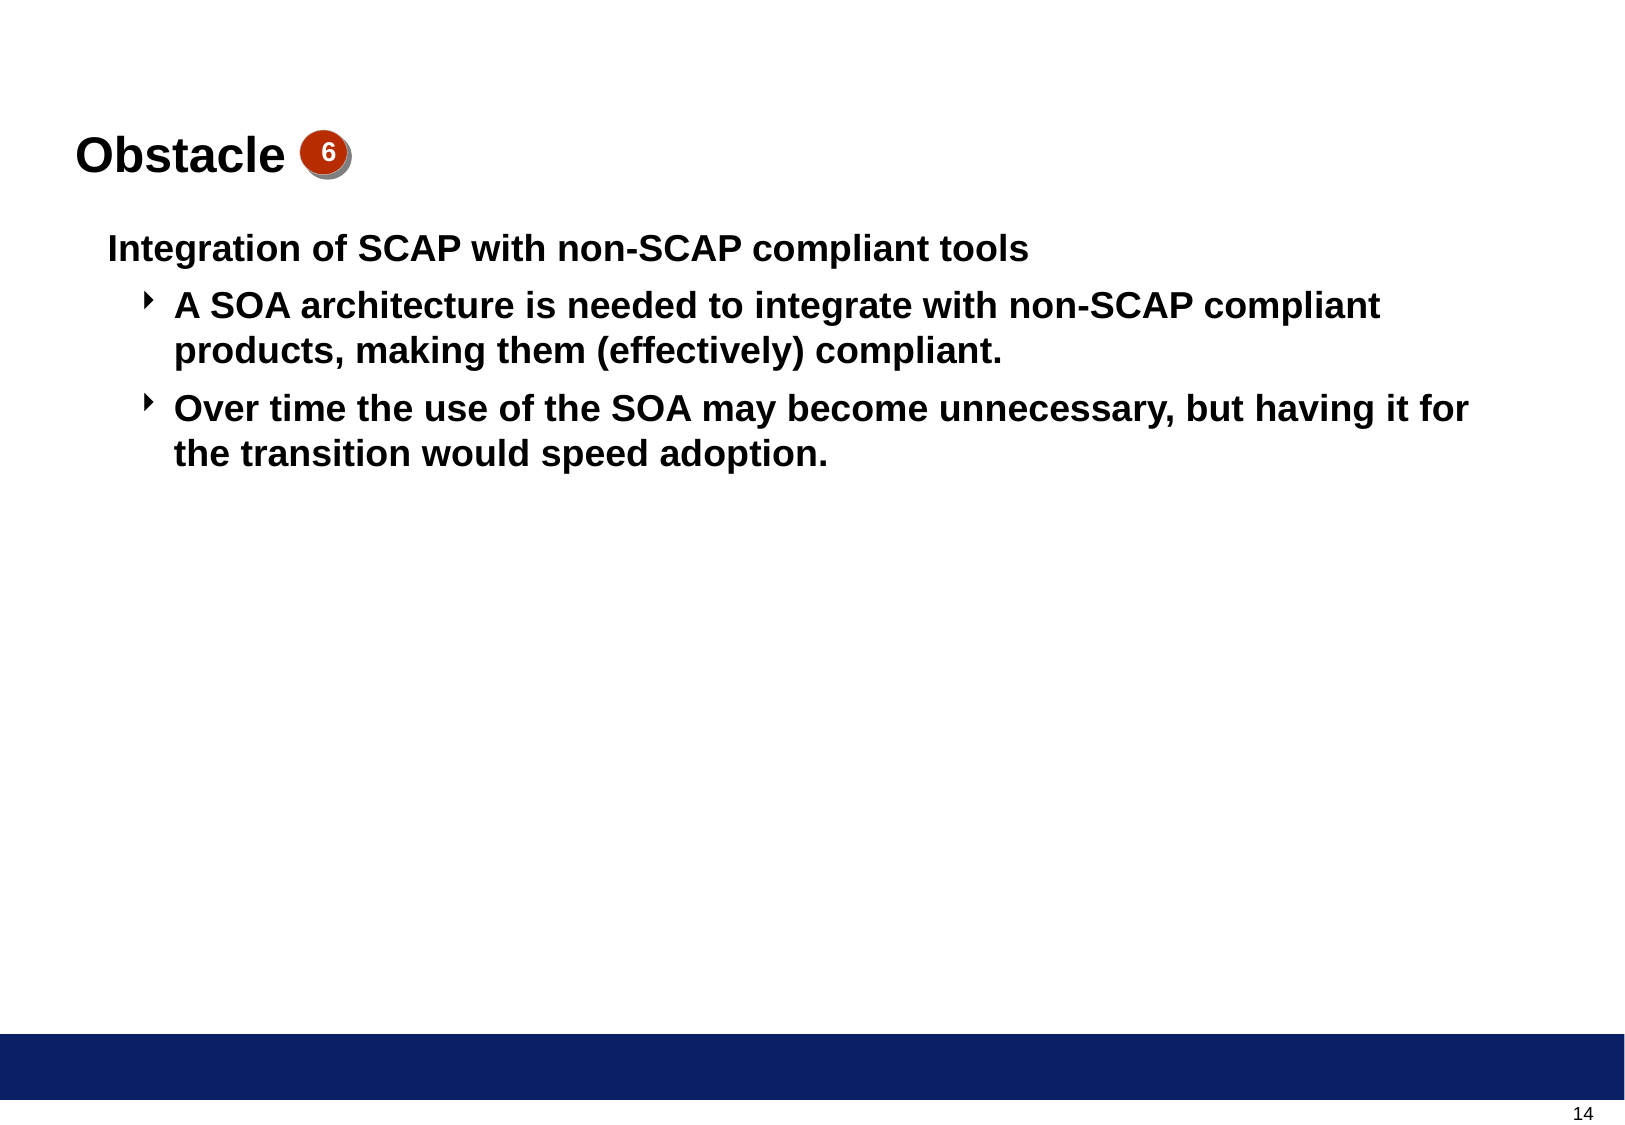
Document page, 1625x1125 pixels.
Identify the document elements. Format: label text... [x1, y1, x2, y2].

list Integration of SCAP with non-SCAP compliant tools A SOA architecture is needed to integrate with non-SCAP compliant products, making them (effectively) compliant. Over time the use of the SOA may become unnecessary, but having it for the transition would speed adoption. [107, 223, 1530, 505]
text_box 6 [299, 129, 348, 175]
picture [0, 1034, 1625, 1100]
title Obstacle [74, 45, 1550, 184]
